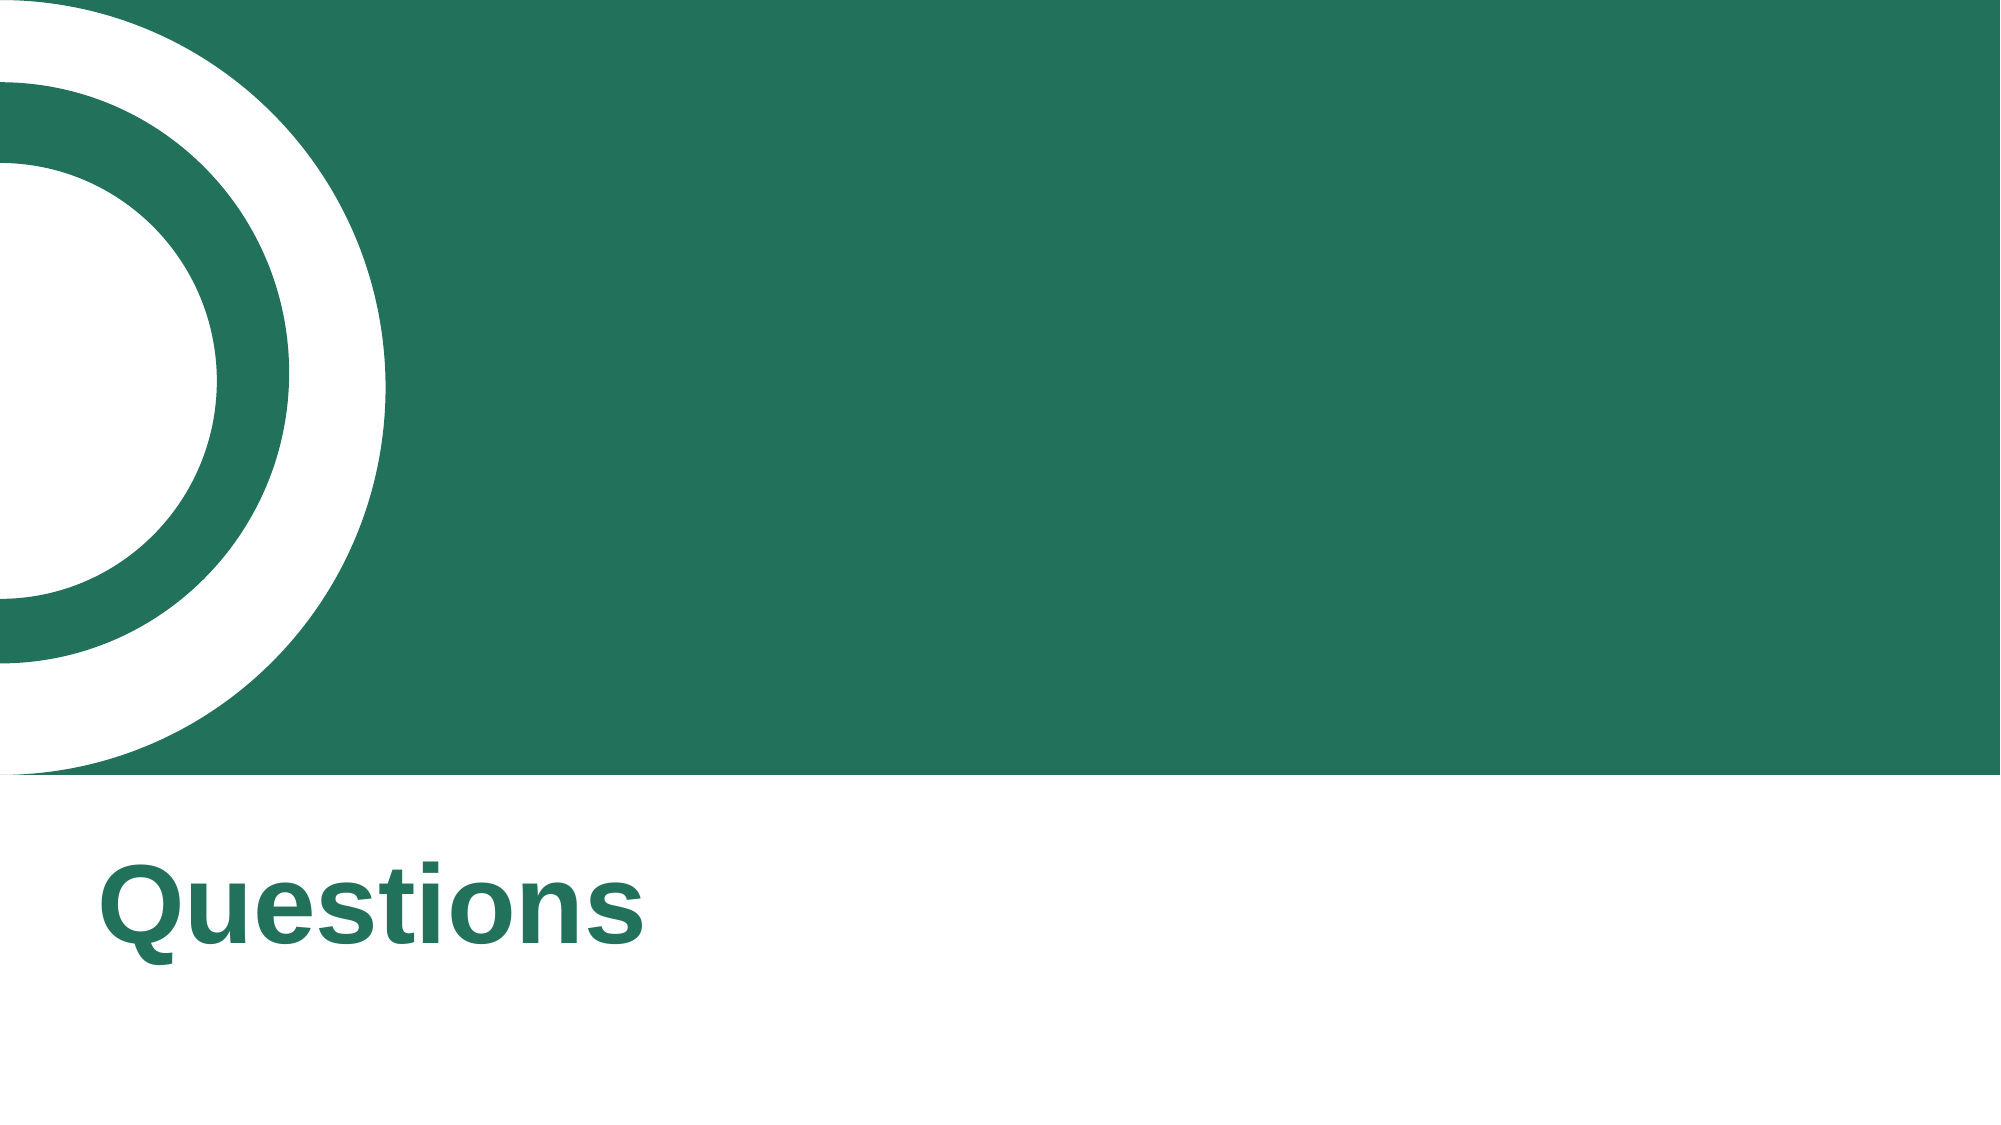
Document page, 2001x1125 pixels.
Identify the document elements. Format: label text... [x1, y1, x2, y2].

title Questions [97, 846, 1900, 956]
